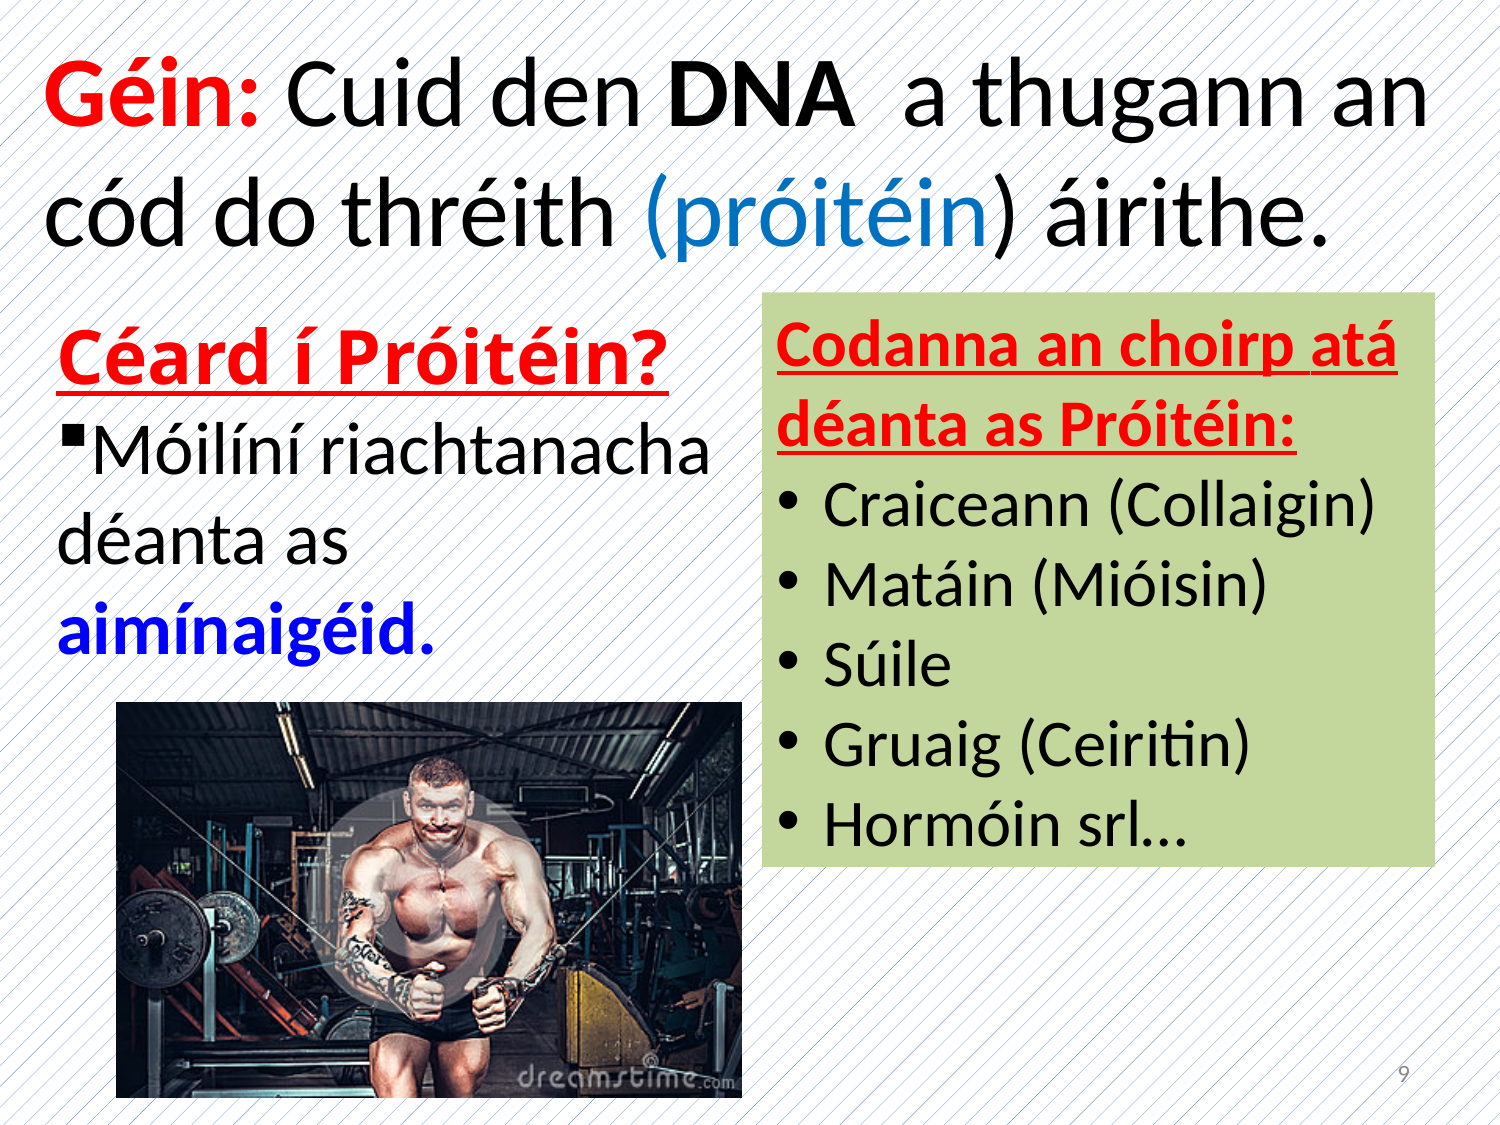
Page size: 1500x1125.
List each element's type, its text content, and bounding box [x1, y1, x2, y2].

text_box Céard í Próitéin? Móilíní riachtanacha déanta as aimínaigéid. [41, 302, 739, 678]
text_box Géin: Cuid den DNA a thugann an cód do thréith (próitéin) áirithe. [28, 19, 1470, 444]
text_box Codanna an choirp atá déanta as Próitéin: Craiceann (Collaigin) Matáin (Mióisin) Súile Gruaig (Ceiritin) Hormóin srl… [761, 292, 1436, 867]
picture [116, 702, 742, 1098]
slide_number 9 [1074, 1042, 1425, 1103]
